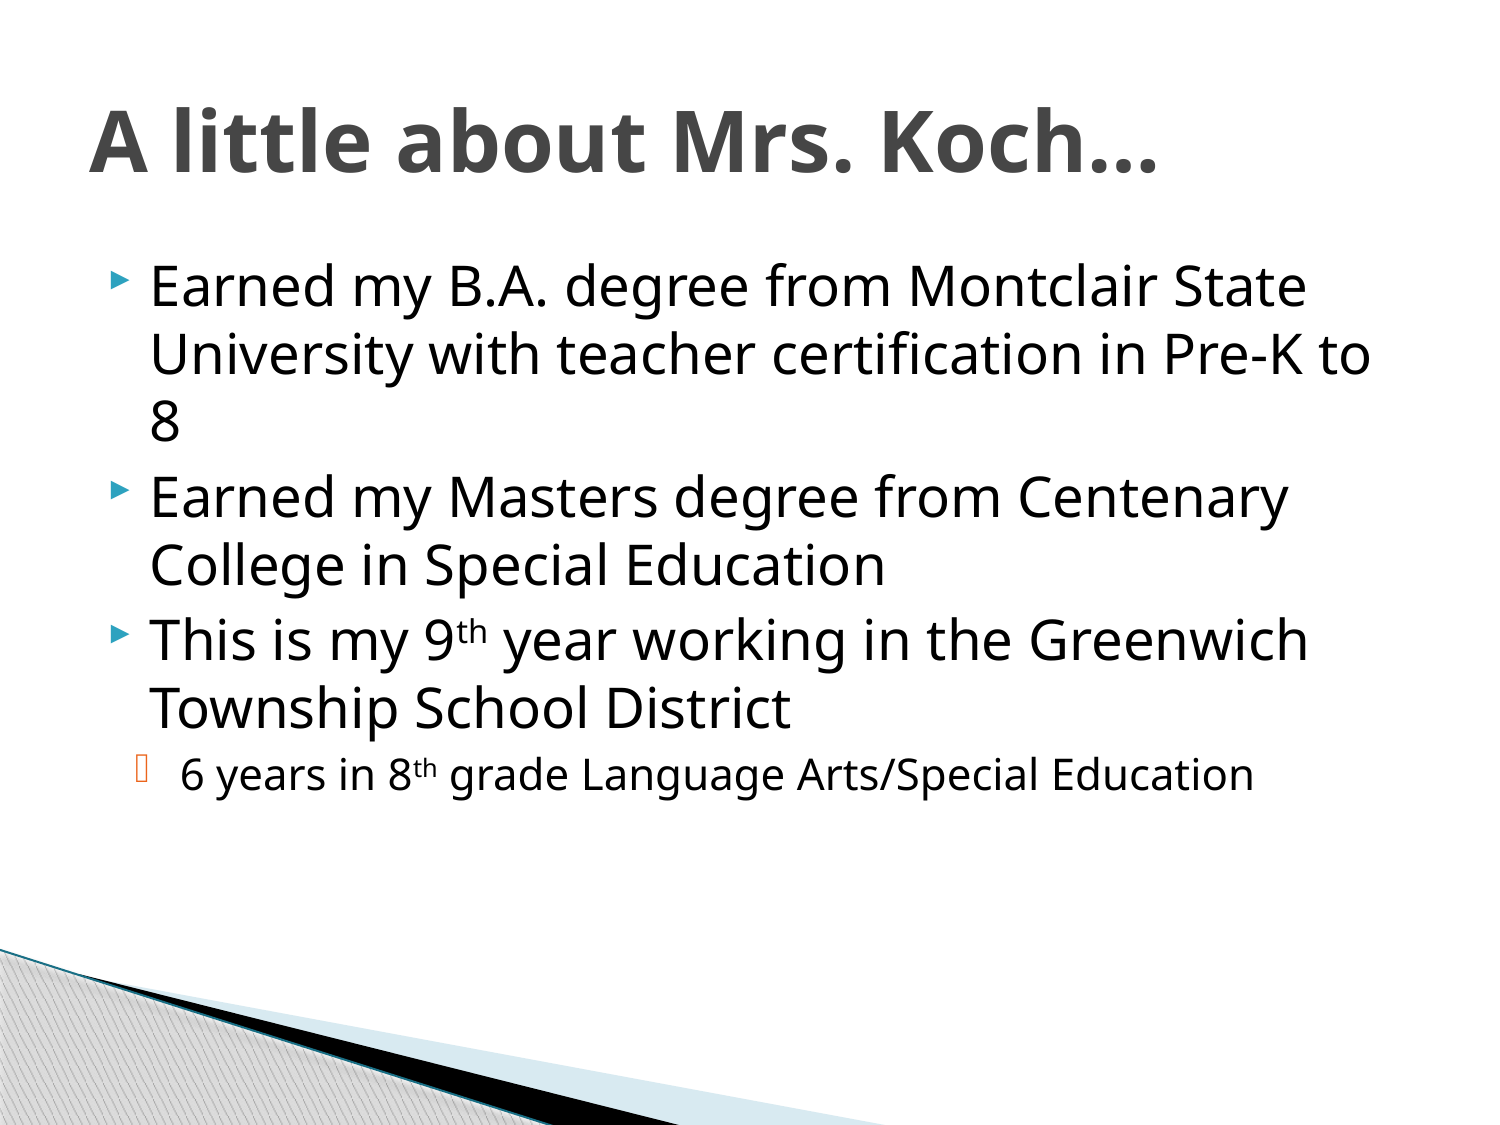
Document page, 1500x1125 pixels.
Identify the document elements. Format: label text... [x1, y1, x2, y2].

list Earned my B.A. degree from Montclair State University with teacher certification in Pre-K to 8 Earned my Masters degree from Centenary College in Special Education This is my 9th year working in the Greenwich Township School District 6 years in 8th grade Language Arts/Special Education [75, 243, 1425, 986]
title A little about Mrs. Koch… [75, 45, 1425, 233]
